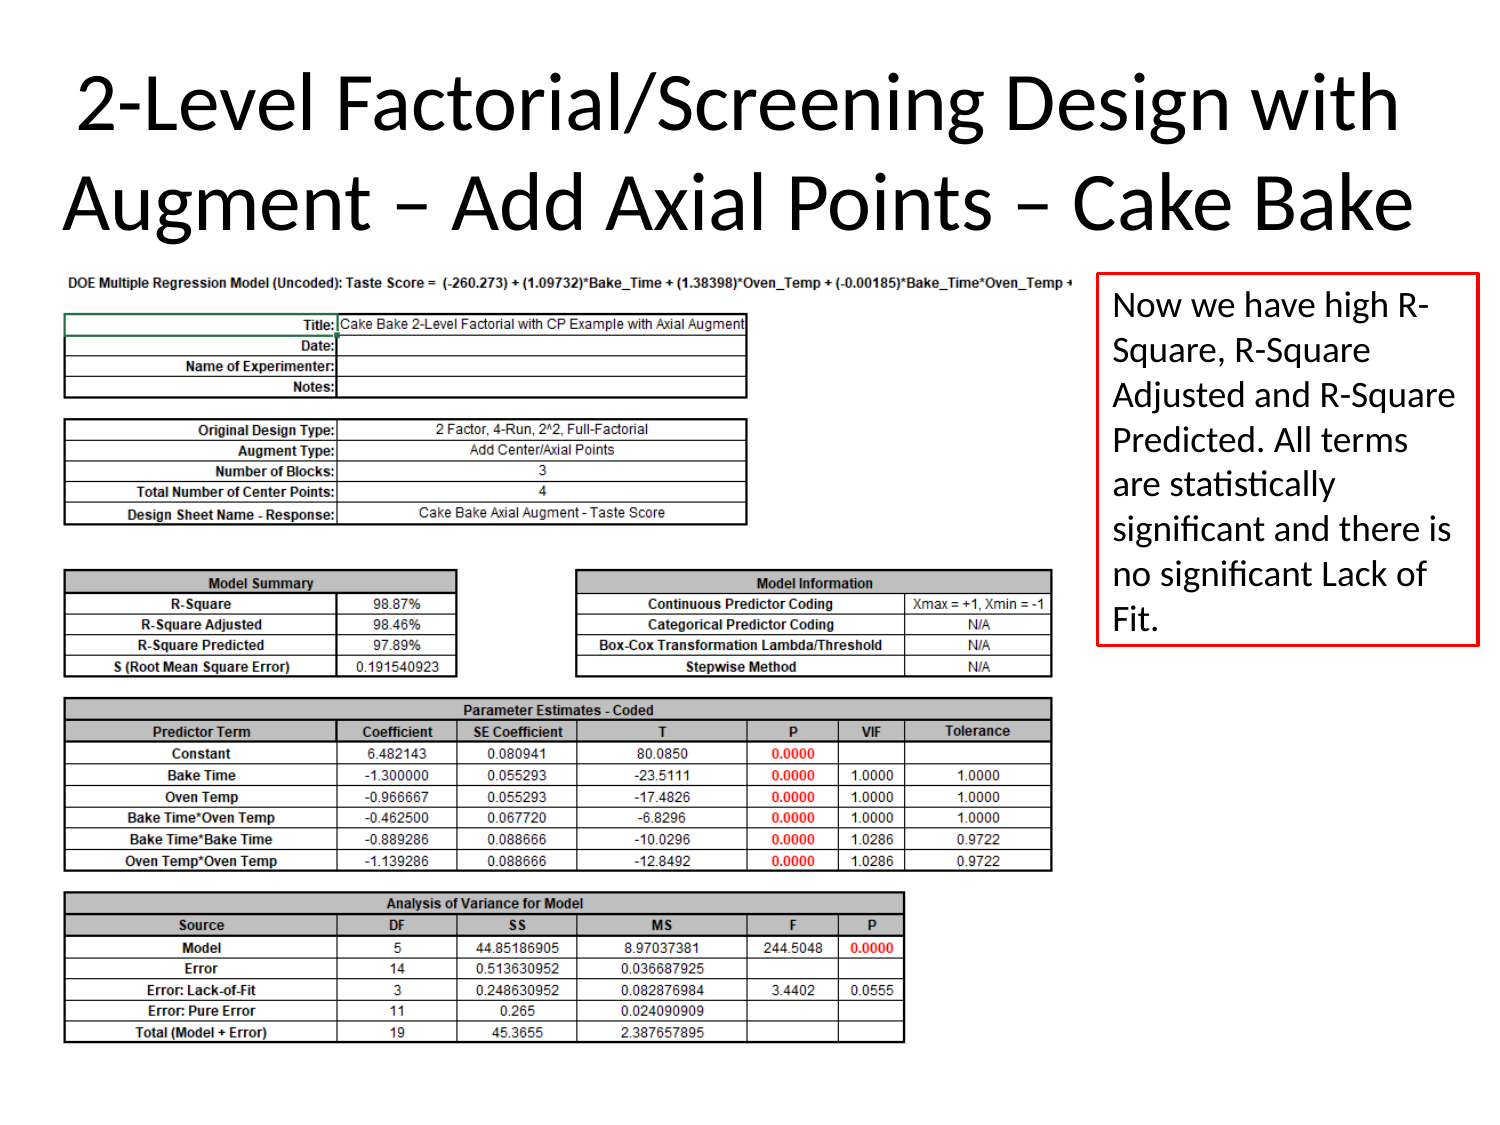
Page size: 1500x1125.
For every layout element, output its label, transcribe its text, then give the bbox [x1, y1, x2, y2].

text_box Now we have high R-Square, R-Square Adjusted and R-Square Predicted. All terms are statistically significant and there is no significant Lack of Fit. [1097, 273, 1478, 646]
picture [59, 273, 1073, 1049]
title 2-Level Factorial/Screening Design with Augment – Add Axial Points – Cake Bake [0, 39, 1500, 153]
